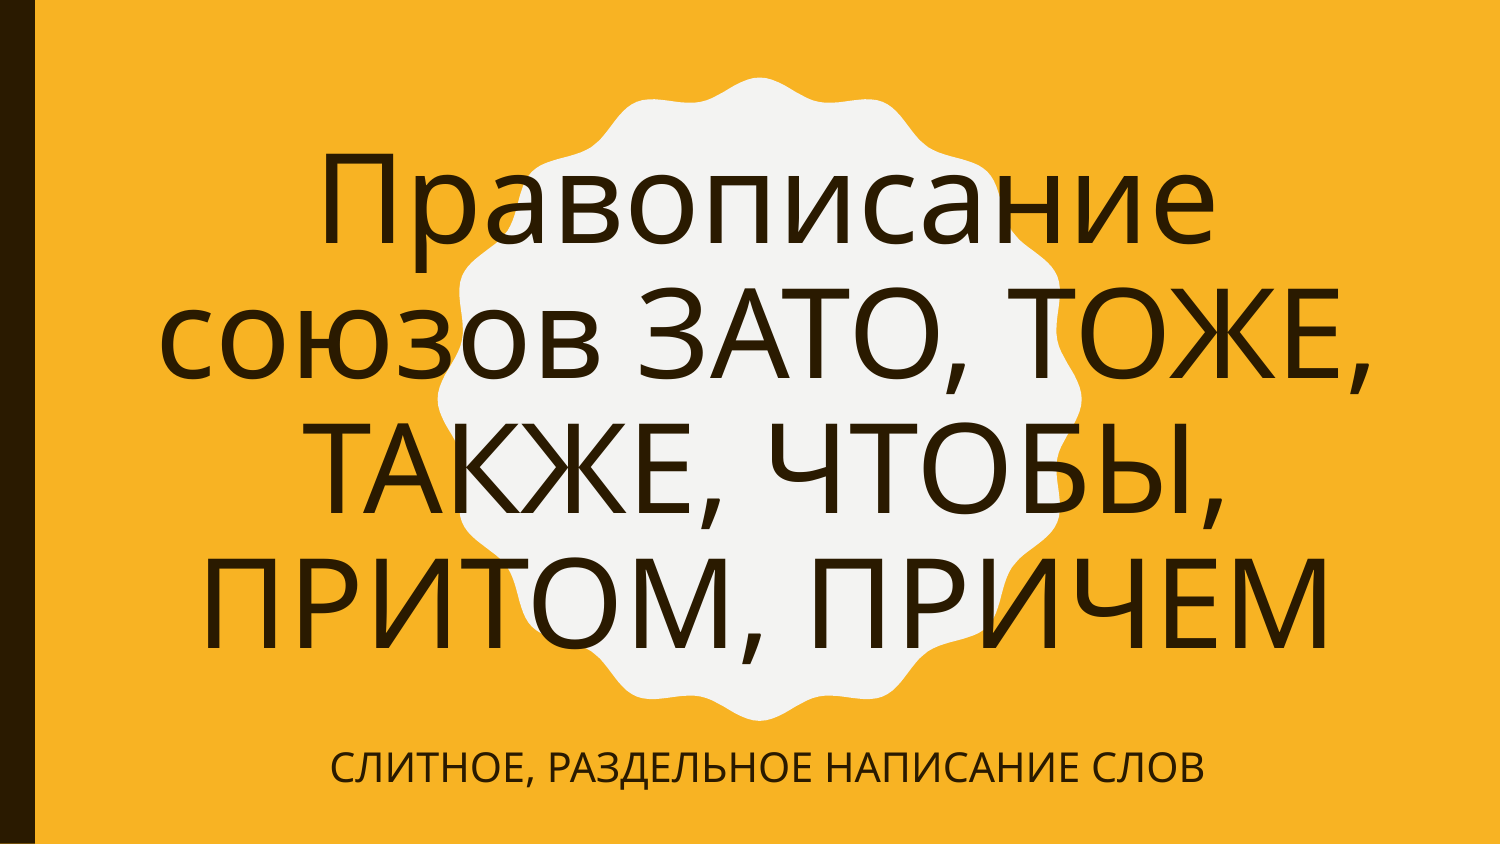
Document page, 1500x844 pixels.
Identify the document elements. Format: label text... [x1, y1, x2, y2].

title Правописание союзов ЗАТО, ТОЖЕ, ТАКЖЕ, ЧТОБЫ, ПРИТОМ, ПРИЧЕМ [136, 269, 1398, 543]
subtitle СЛИТНОЕ, РАЗДЕЛЬНОЕ НАПИСАНИЕ СЛОВ [272, 735, 1263, 827]
